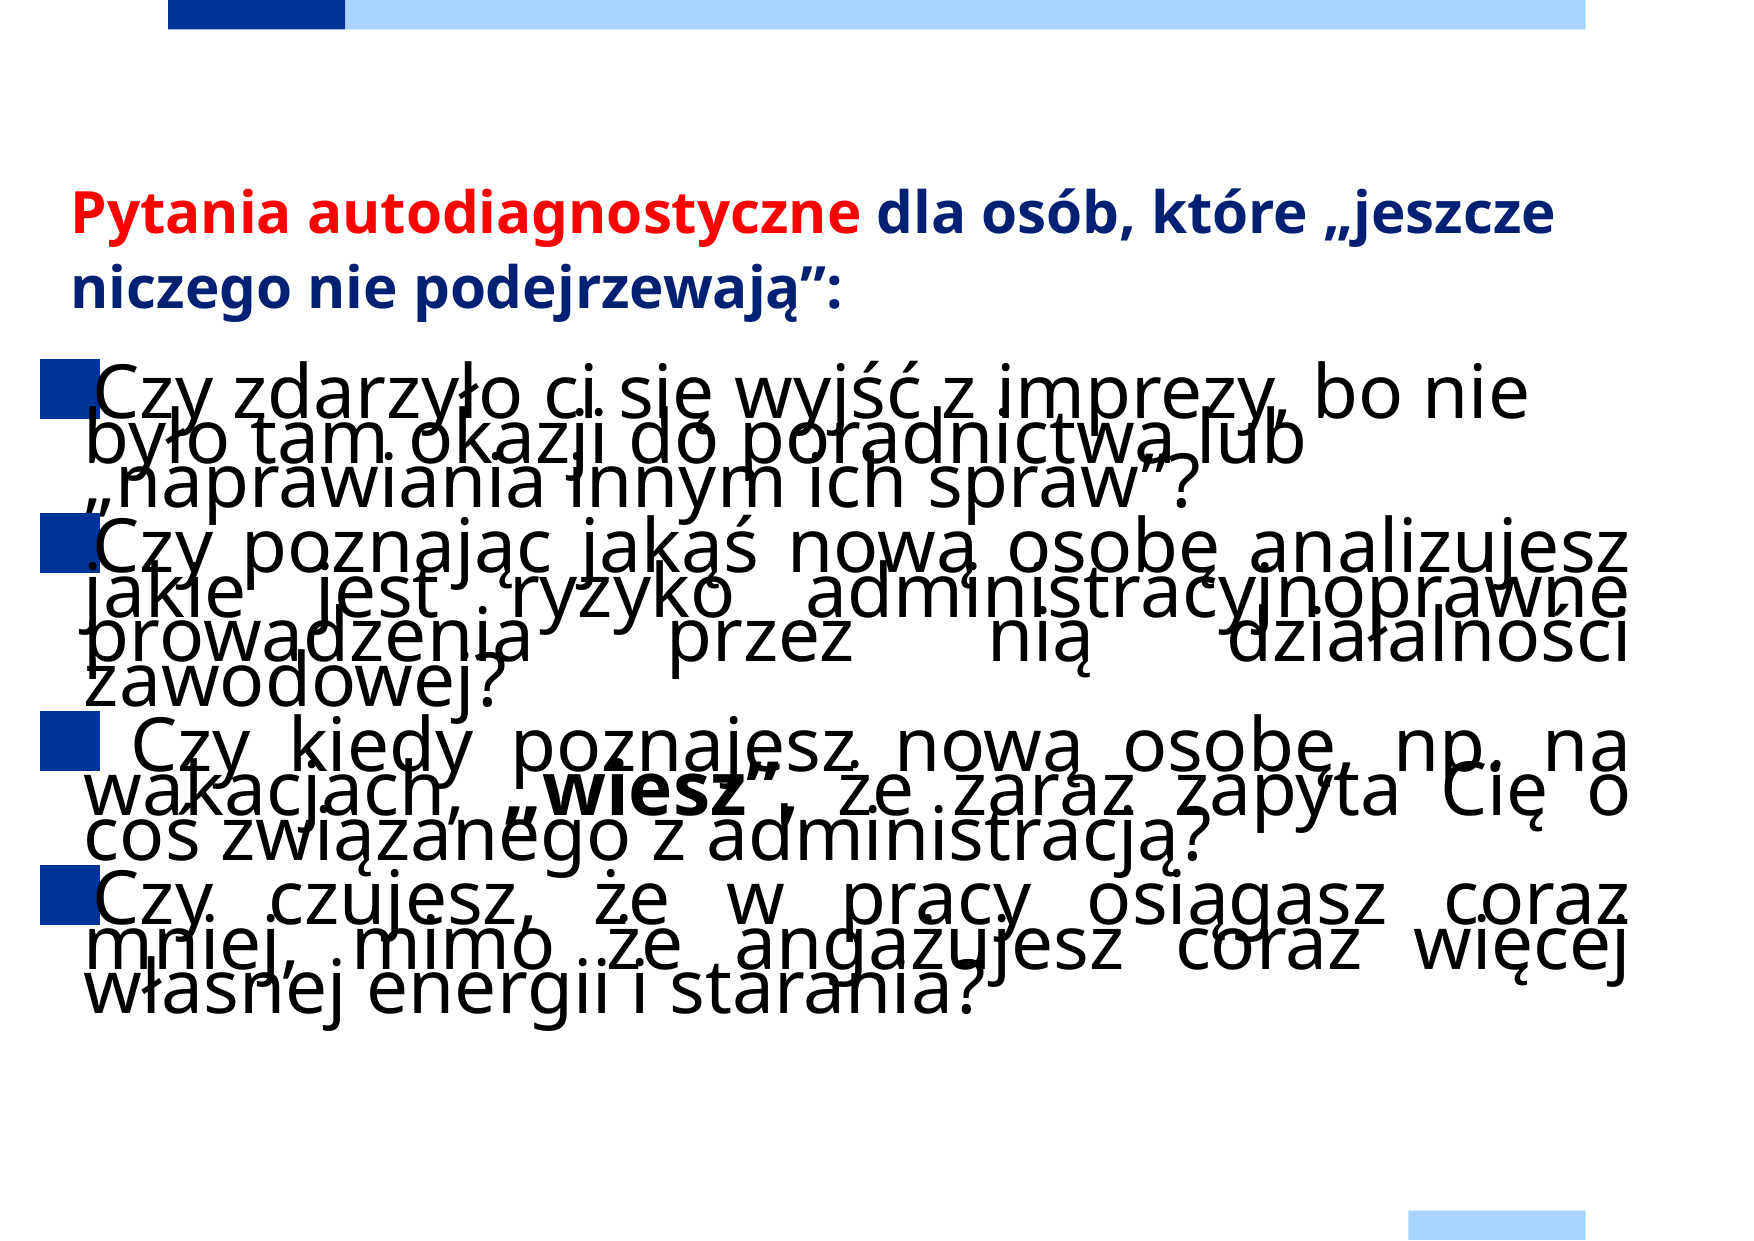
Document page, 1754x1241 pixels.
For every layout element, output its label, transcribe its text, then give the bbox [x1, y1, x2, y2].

picture [40, 359, 100, 419]
picture [40, 865, 100, 925]
picture [40, 711, 100, 771]
title Pytania autodiagnostyczne dla osób, które „jeszcze niczego nie podejrzewają”: [70, 170, 1584, 361]
picture [40, 513, 100, 573]
list Czy zdarzyło ci się wyjść z imprezy, bo nie było tam okazji do poradnictwa lub „naprawiania innym ich spraw”? Czy poznając jakąś nową osobę analizujesz jakie jest ryzyko administracyjnoprawne prowadzenia przez nią działalności zawodowej? Czy kiedy poznajesz nową osobę, np. na wakacjach, „wiesz”, że zaraz zapyta Cię o coś związanego z administracją? Czy czujesz, że w pracy osiągasz coraz mniej, mimo że angażujesz coraz więcej własnej energii i starania? [40, 389, 1634, 1033]
